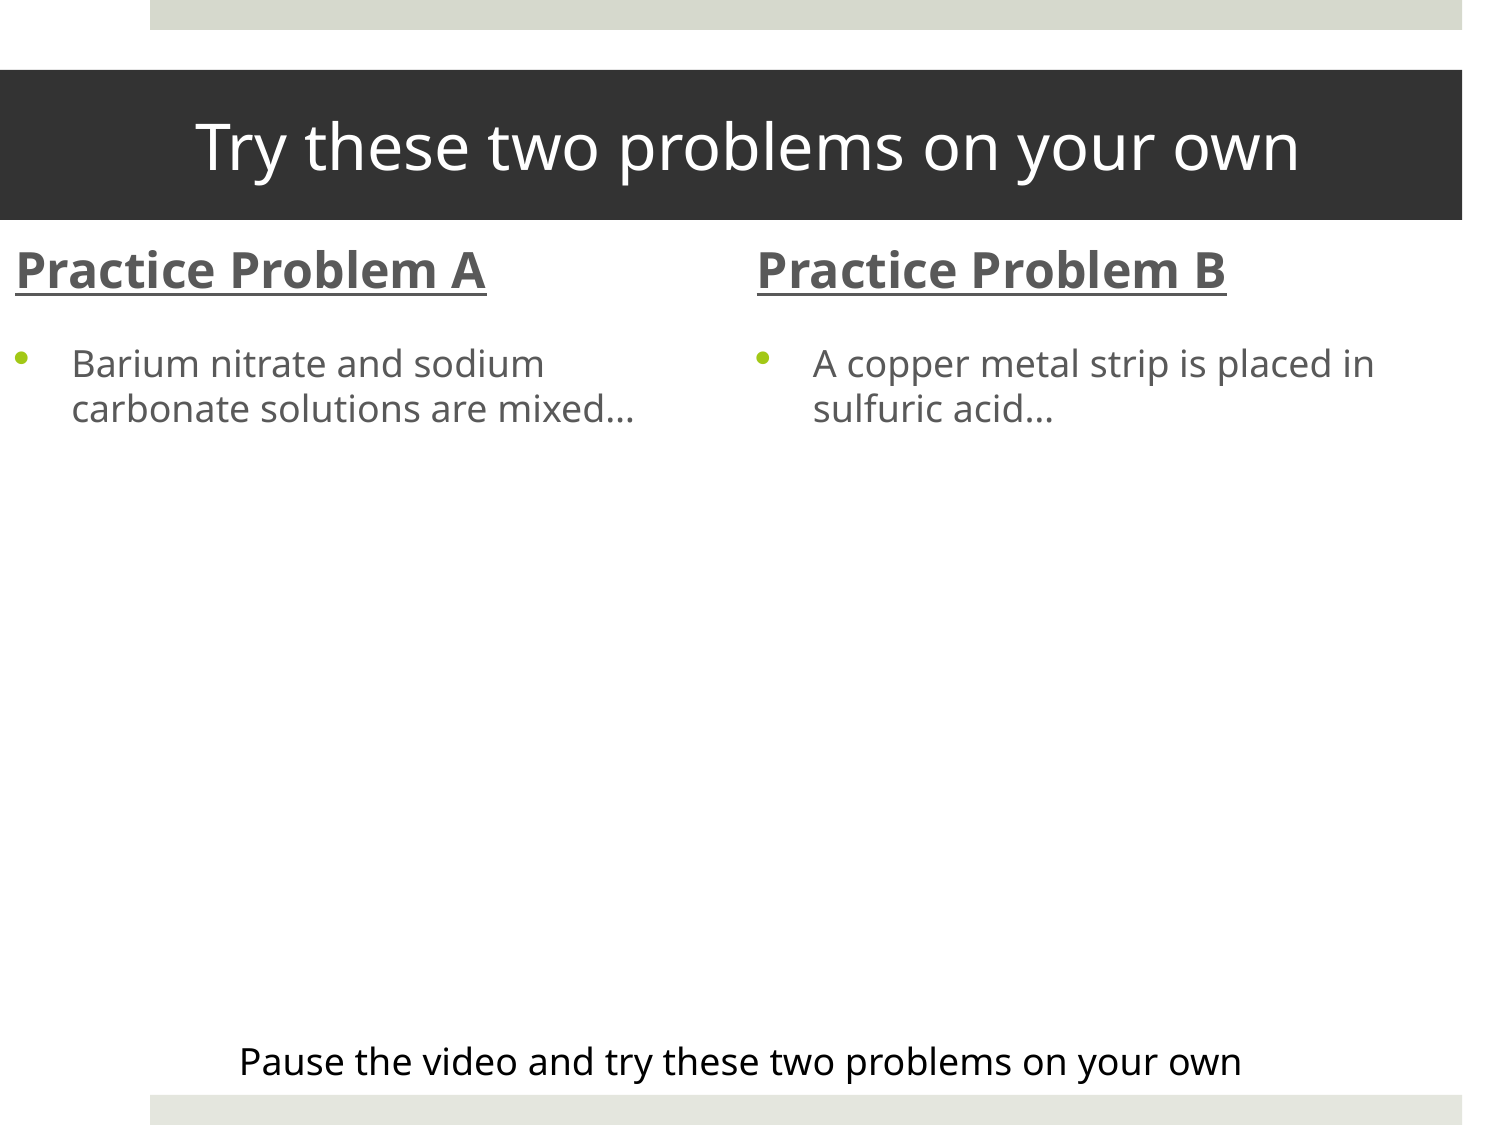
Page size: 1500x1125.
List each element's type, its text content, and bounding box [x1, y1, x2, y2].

text_box Pause the video and try these two problems on your own [224, 1030, 1259, 1091]
title Try these two problems on your own [0, 69, 1463, 220]
list Practice Problem B A copper metal strip is placed in sulfuric acid… [741, 231, 1500, 835]
list Practice Problem A Barium nitrate and sodium carbonate solutions are mixed… [0, 231, 741, 835]
